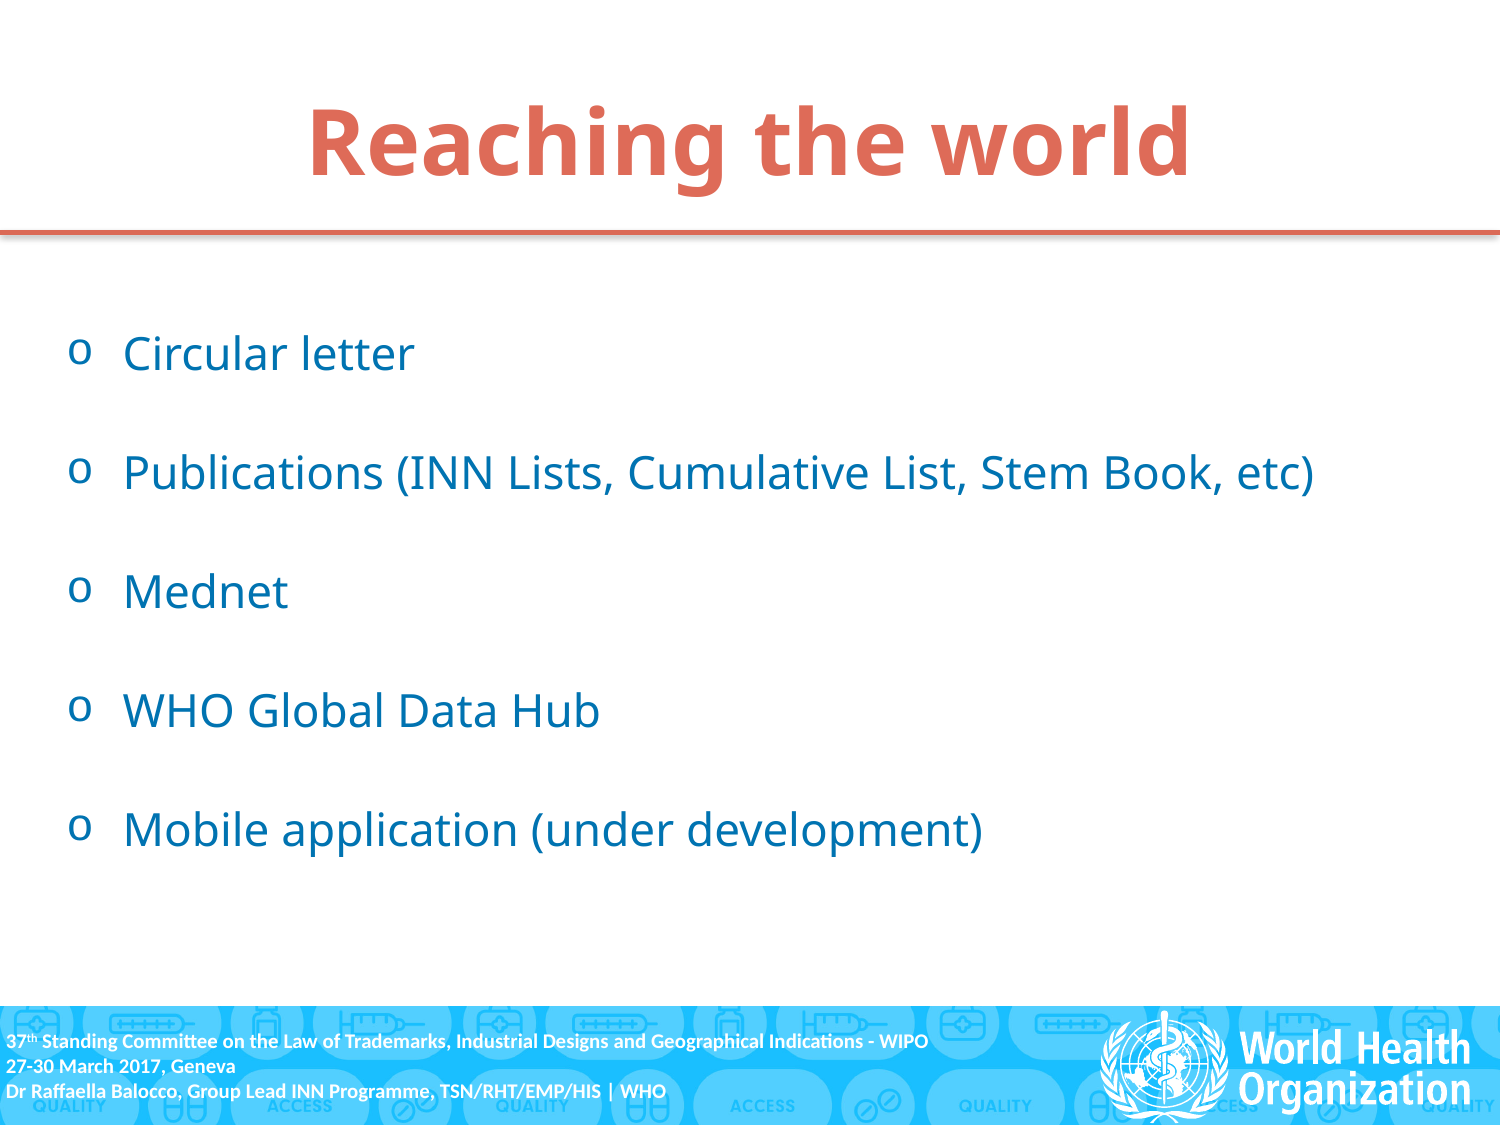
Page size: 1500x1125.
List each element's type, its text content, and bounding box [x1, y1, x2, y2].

list Circular letter Publications (INN Lists, Cumulative List, Stem Book, etc) Mednet WHO Global Data Hub Mobile application (under development) [51, 262, 1447, 1005]
title Reaching the world [0, 45, 1500, 233]
picture [0, 1006, 1500, 1125]
